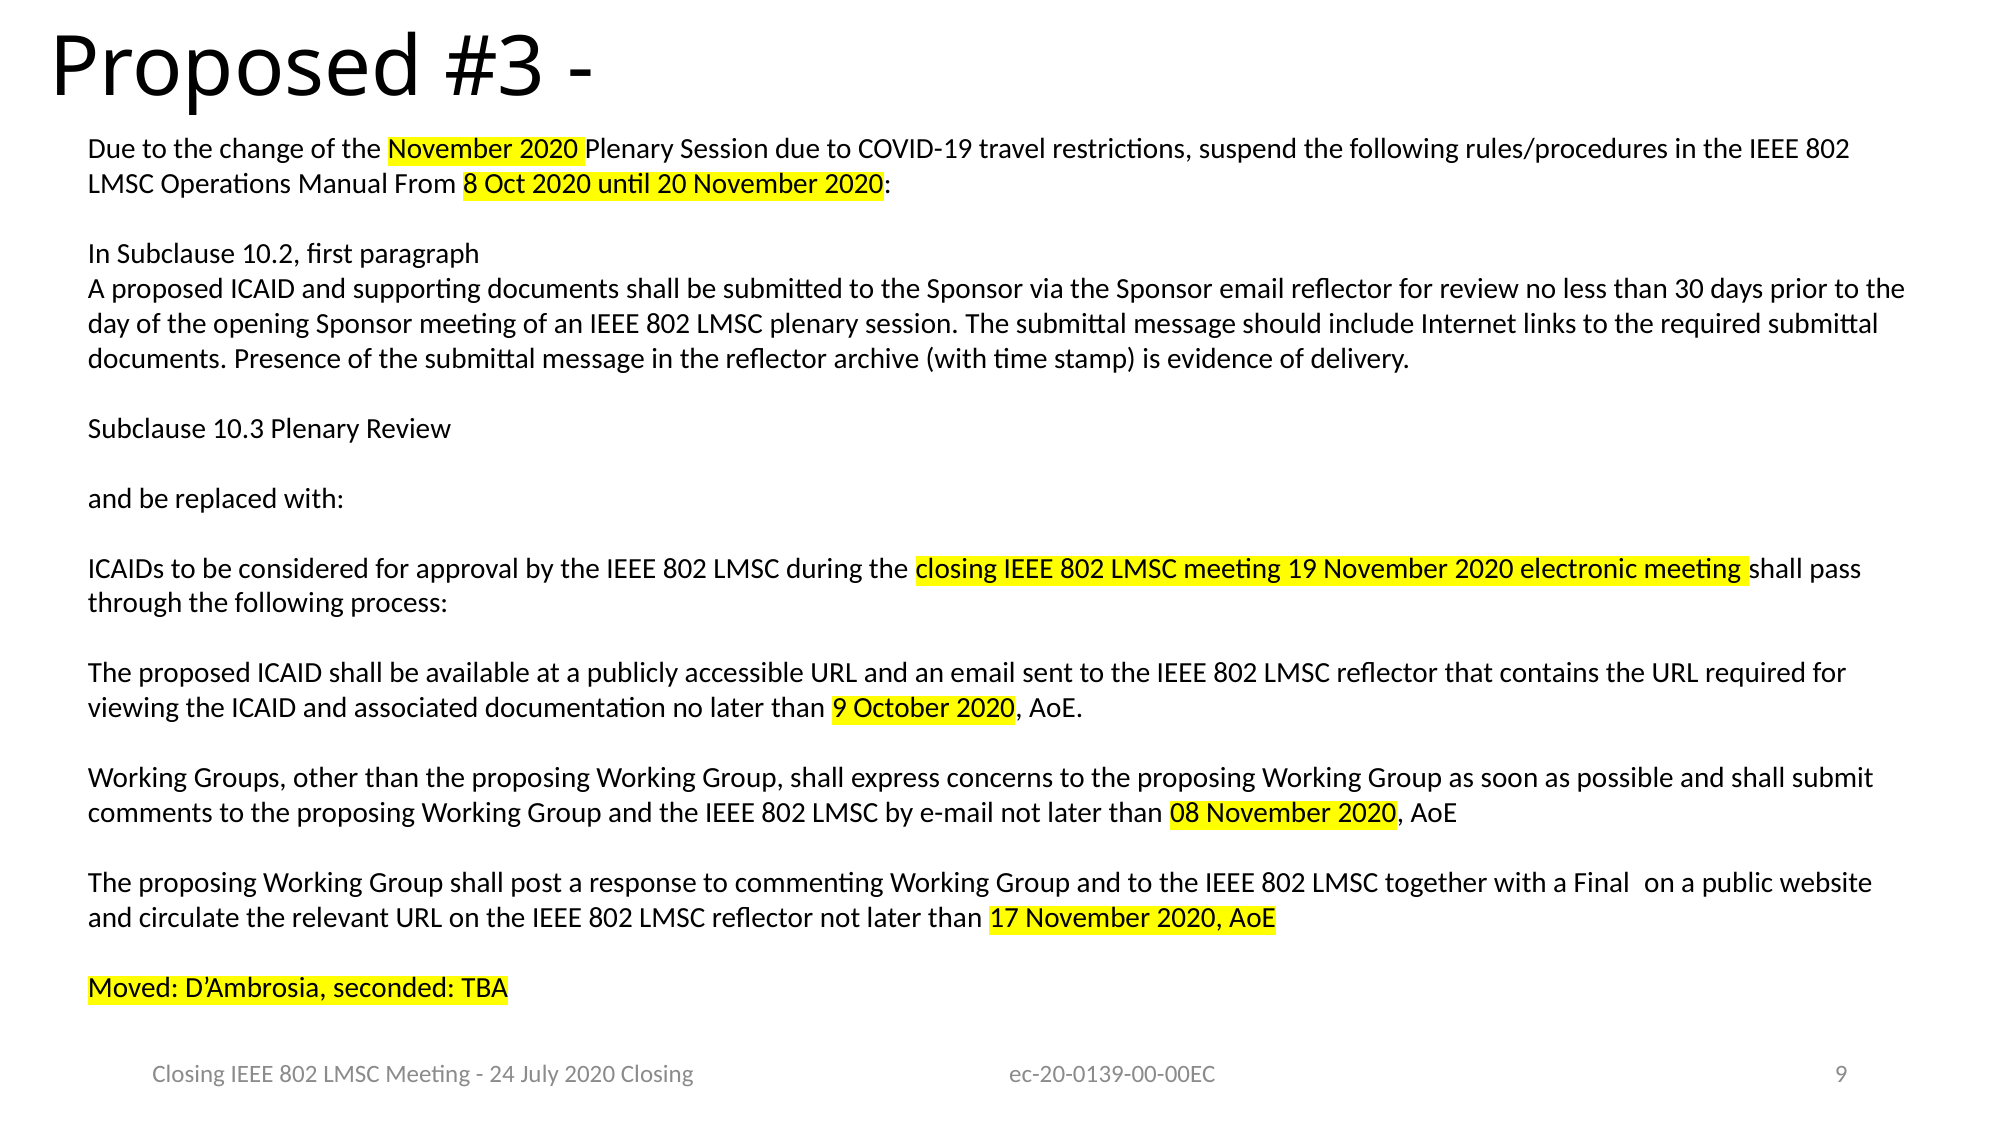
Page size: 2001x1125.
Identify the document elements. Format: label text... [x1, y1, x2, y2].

footer ec-20-0139-00-00EC [887, 1042, 1338, 1103]
text_box Due to the change of the November 2020 Plenary Session due to COVID-19 travel restrictions, suspend the following rules/procedures in the IEEE 802 LMSC Operations Manual From 8 Oct 2020 until 20 November 2020: In Subclause 10.2, first paragraph A proposed ICAID and supporting documents shall be submitted to the Sponsor via the Sponsor email reflector for review no less than 30 days prior to the day of the opening Sponsor meeting of an IEEE 802 LMSC plenary session. The submittal message should include Internet links to the required submittal documents. Presence of the submittal message in the reflector archive (with time stamp) is evidence of delivery. Subclause 10.3 Plenary Review and be replaced with: ICAIDs to be considered for approval by the IEEE 802 LMSC during the closing IEEE 802 LMSC meeting 19 November 2020 electronic meeting shall pass through the following process: The proposed ICAID shall be available at a publicly accessible URL and an email sent to the IEEE 802 LMSC reflector that contains the URL required for viewing the ICAID and associated documentation no later than 9 October 2020, AoE. Working Groups, other than the proposing Working Group, shall express concerns to the proposing Working Group as soon as possible and shall submit comments to the proposing Working Group and the IEEE 802 LMSC by e-mail not later than 08 November 2020, AoE The proposing Working Group shall post a response to commenting Working Group and to the IEEE 802 LMSC together with a Final on a public website and circulate the relevant URL on the IEEE 802 LMSC reflector not later than 17 November 2020, AoE Moved: D’Ambrosia, seconded: TBA [73, 121, 1931, 1034]
title Proposed #3 - [34, 14, 2000, 123]
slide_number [137, 1042, 734, 1103]
slide_number 9 [1412, 1042, 1863, 1103]
